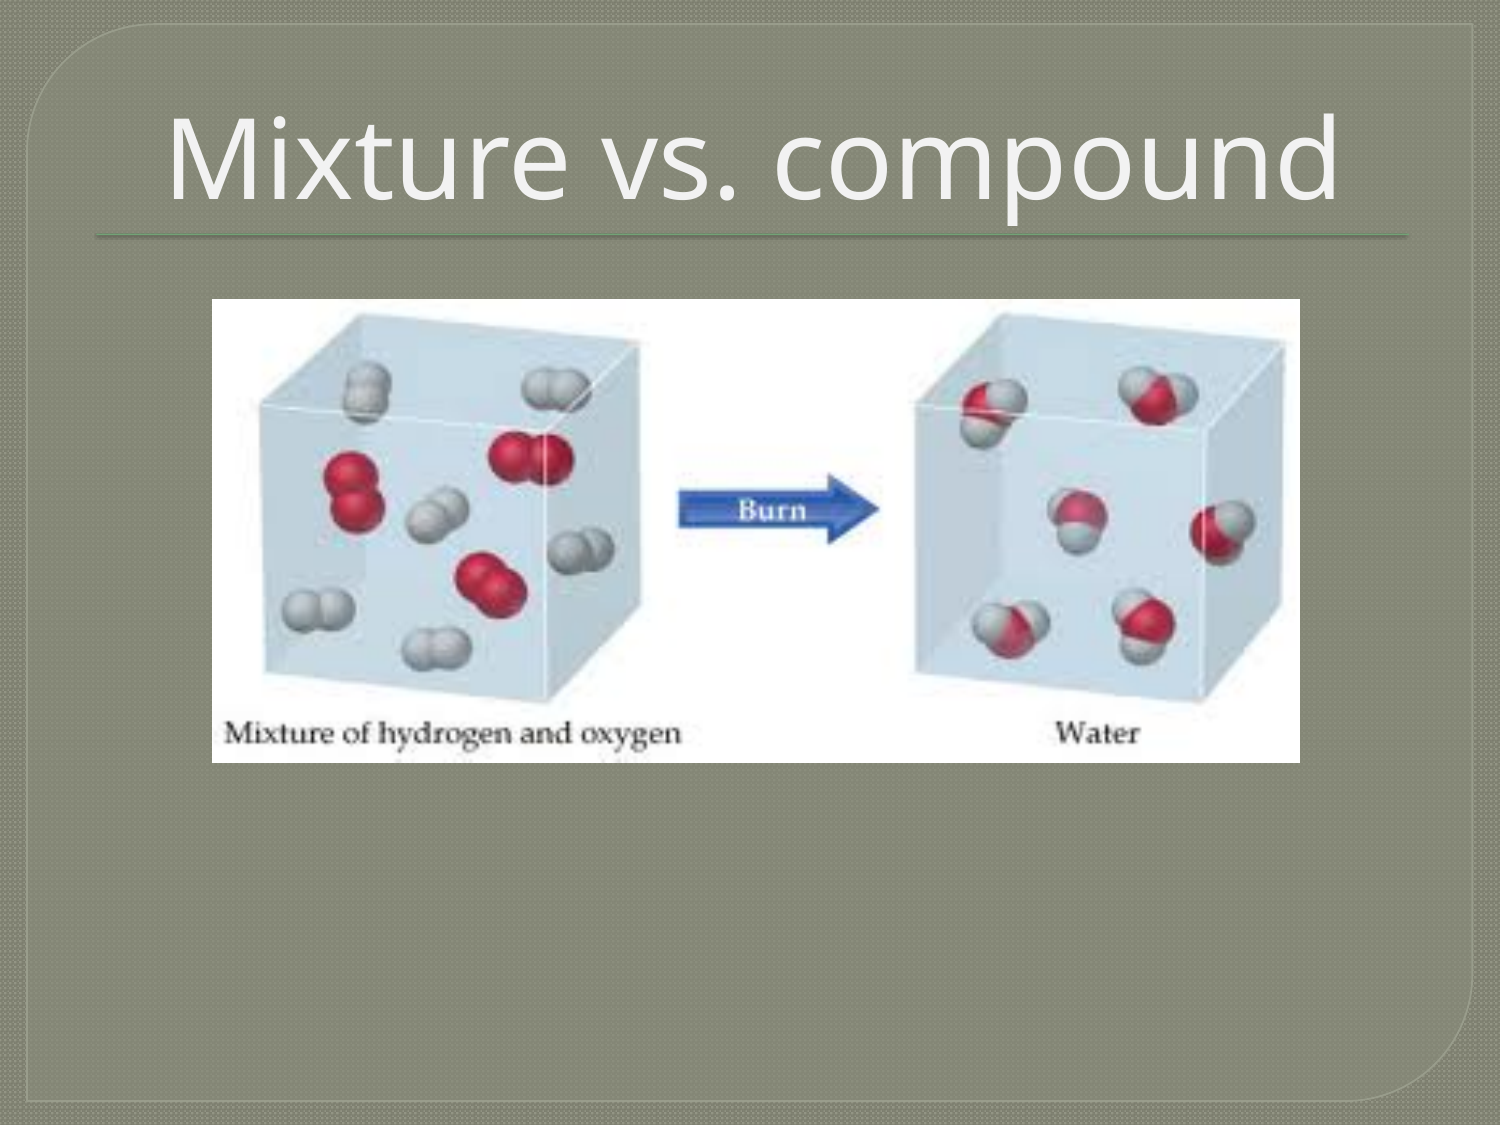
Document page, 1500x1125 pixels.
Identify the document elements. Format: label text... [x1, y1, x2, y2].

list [212, 299, 1301, 763]
title Mixture vs. compound [75, 41, 1425, 230]
